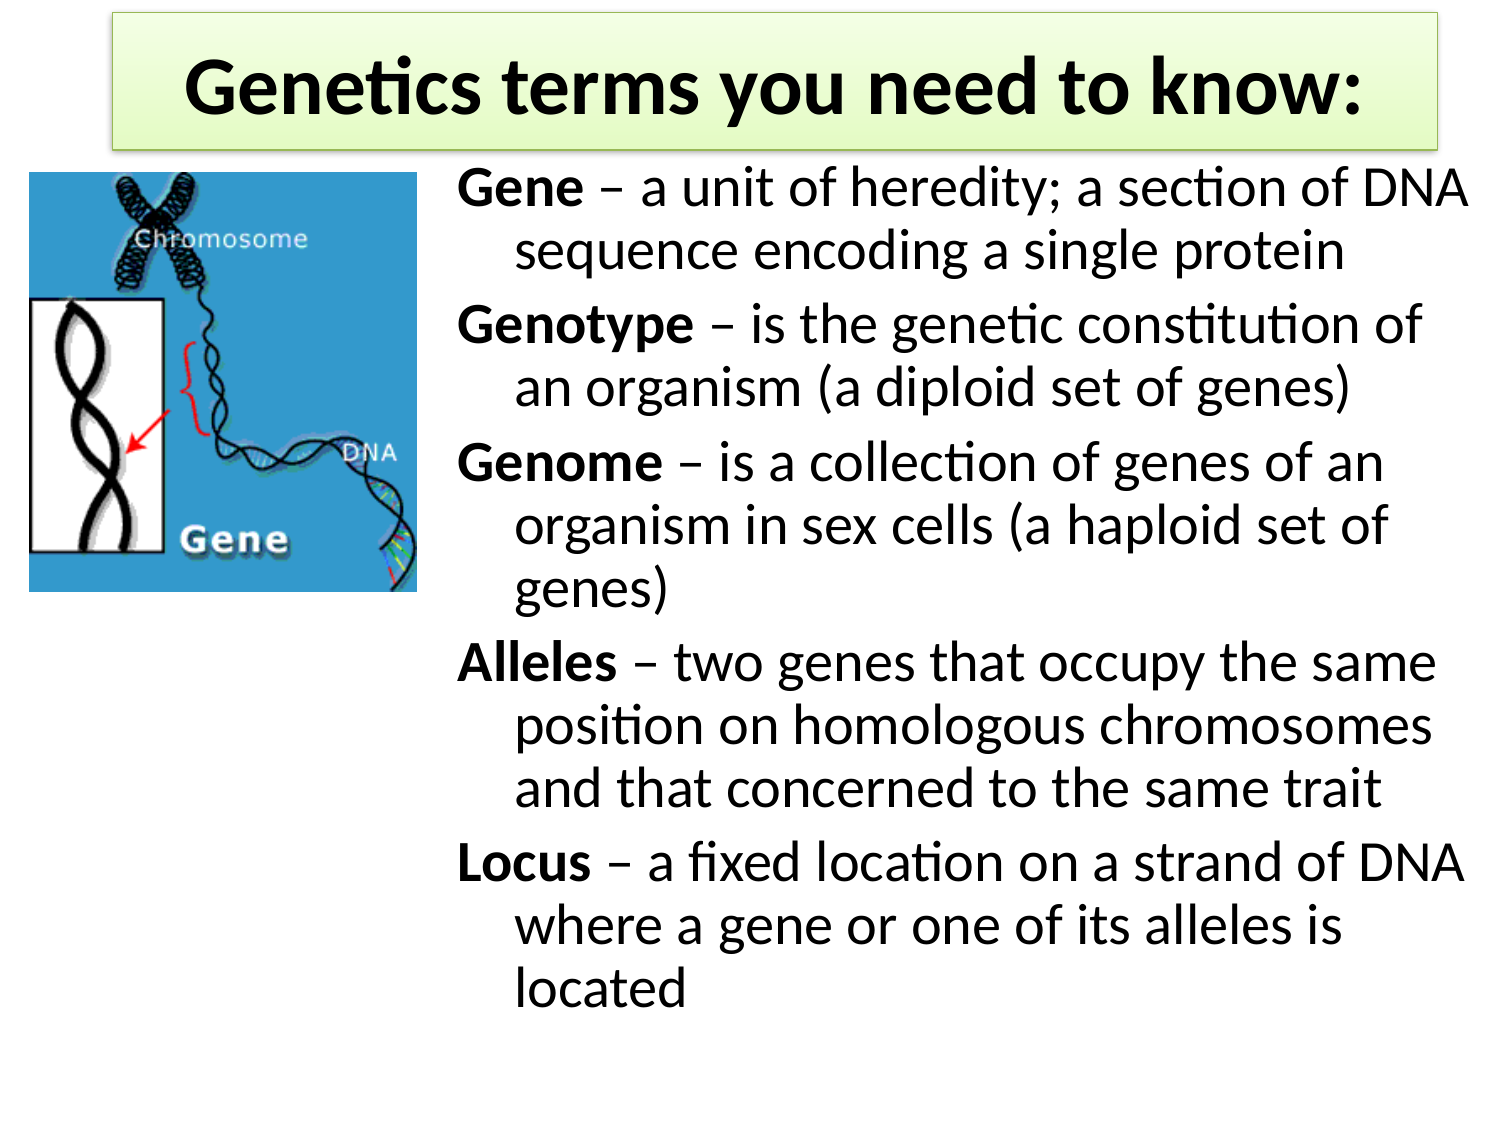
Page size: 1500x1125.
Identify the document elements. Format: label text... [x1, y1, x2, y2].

title Genetics terms you need to know: [112, 12, 1438, 151]
list Gene – a unit of heredity; a section of DNA sequence encoding a single protein Genotype – is the genetic constitution of an organism (a diploid set of genes) Genome – is a collection of genes of an organism in sex cells (a haploid set of genes) Alleles – two genes that occupy the same position on homologous chromosomes and that concerned to the same trait Locus – a fixed location on a strand of DNA where a gene or one of its alleles is located [442, 148, 1500, 1049]
picture [29, 172, 417, 592]
